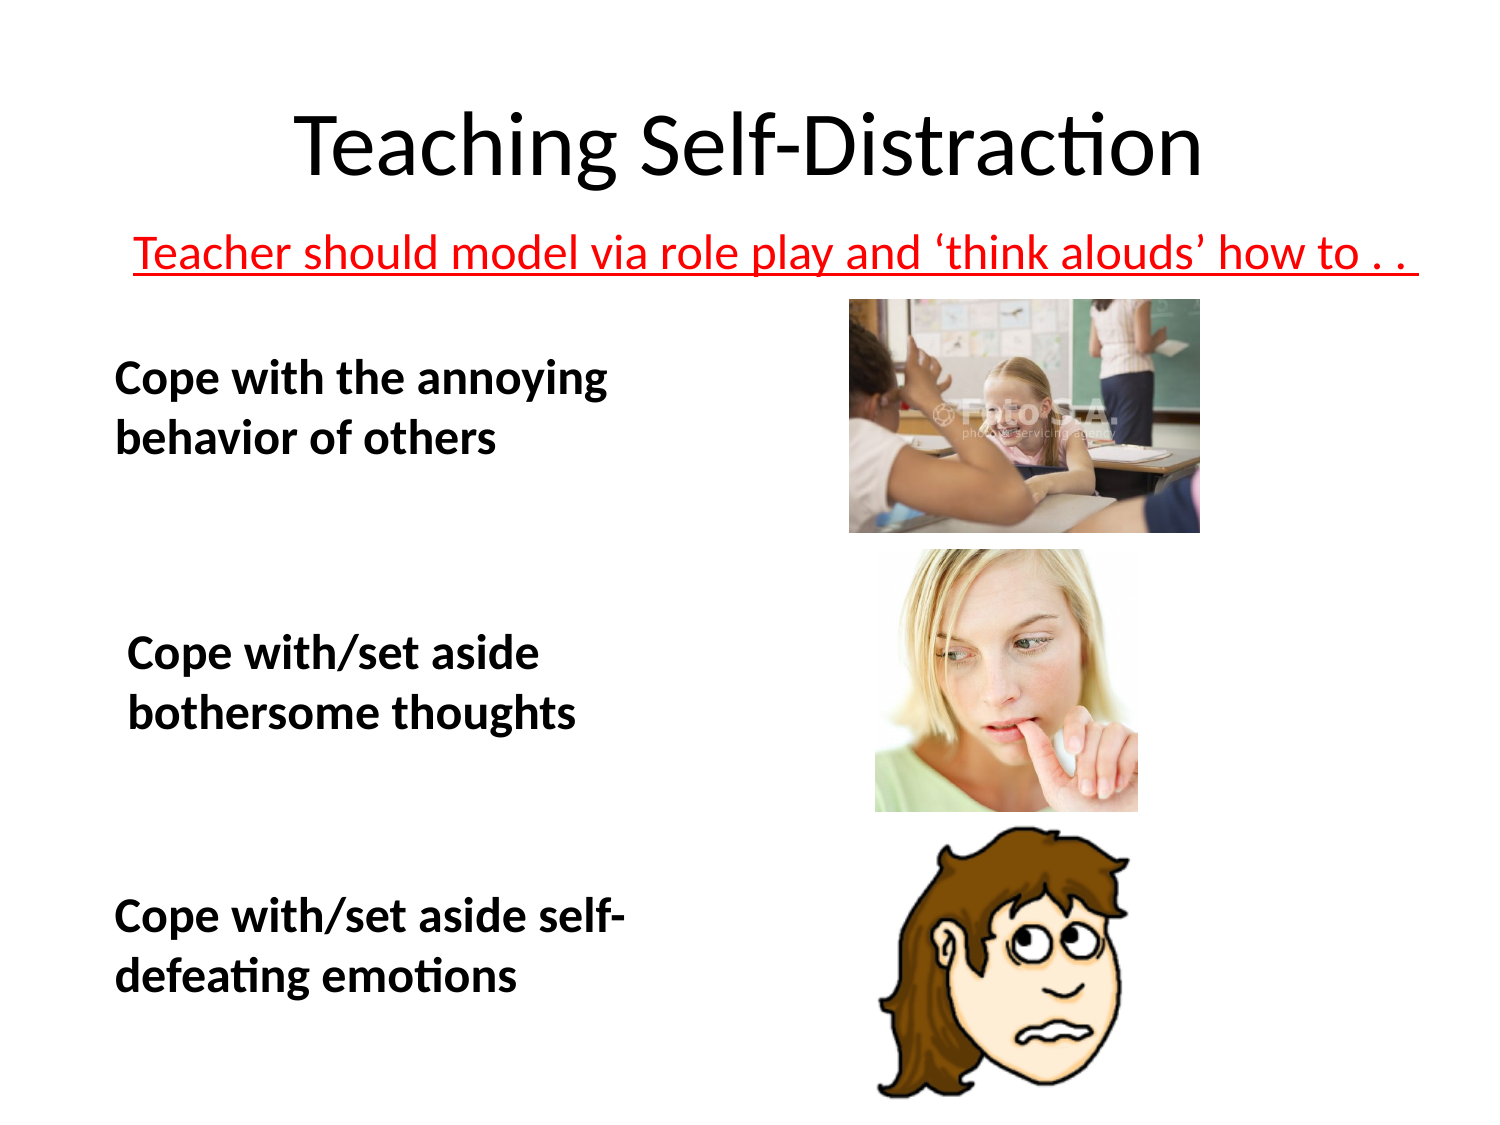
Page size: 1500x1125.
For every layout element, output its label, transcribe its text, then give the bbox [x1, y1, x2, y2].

text_box Teacher should model via role play and ‘think alouds’ how to . . [118, 212, 1434, 288]
picture [849, 549, 1163, 1125]
title Teaching Self-Distraction [75, 45, 1425, 233]
text_box Cope with/set aside bothersome thoughts [112, 612, 788, 748]
text_box Cope with/set aside self-defeating emotions [99, 874, 775, 1010]
picture [849, 299, 1201, 533]
text_box Cope with the annoying behavior of others [99, 337, 725, 473]
